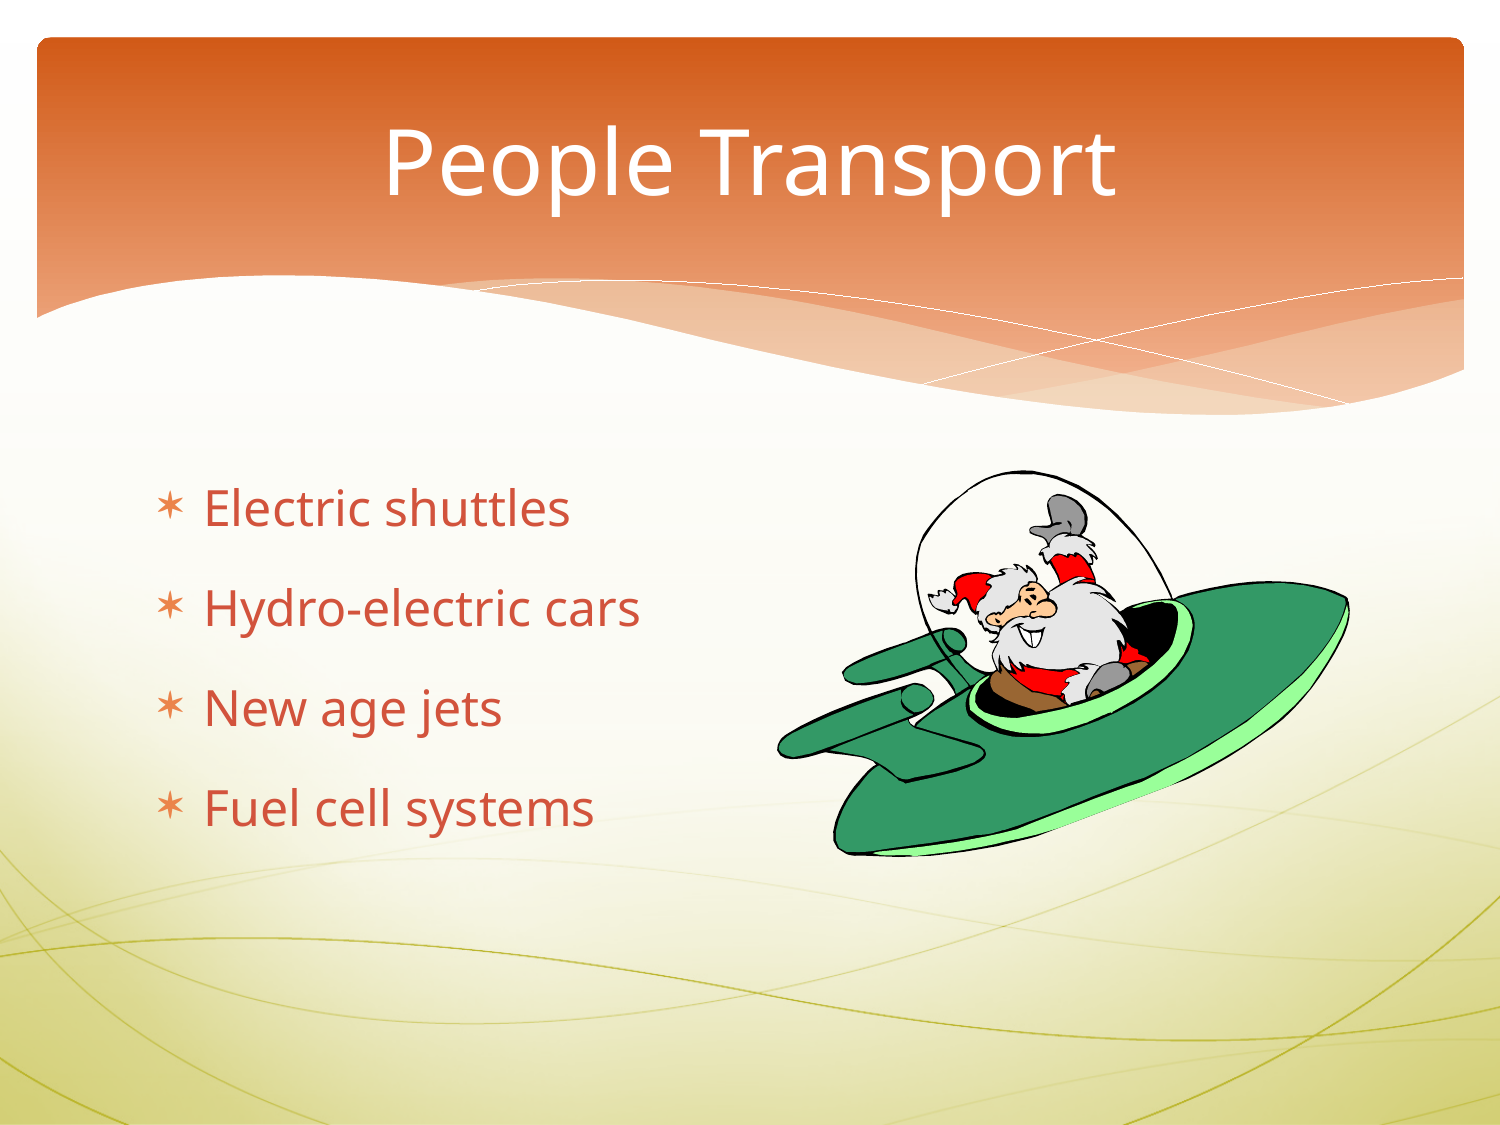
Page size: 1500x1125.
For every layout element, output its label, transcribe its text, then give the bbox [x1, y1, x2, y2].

title People Transport [75, 55, 1425, 261]
picture [737, 455, 1343, 823]
list Electric shuttles Hydro-electric cars New age jets Fuel cell systems [143, 438, 1359, 1005]
